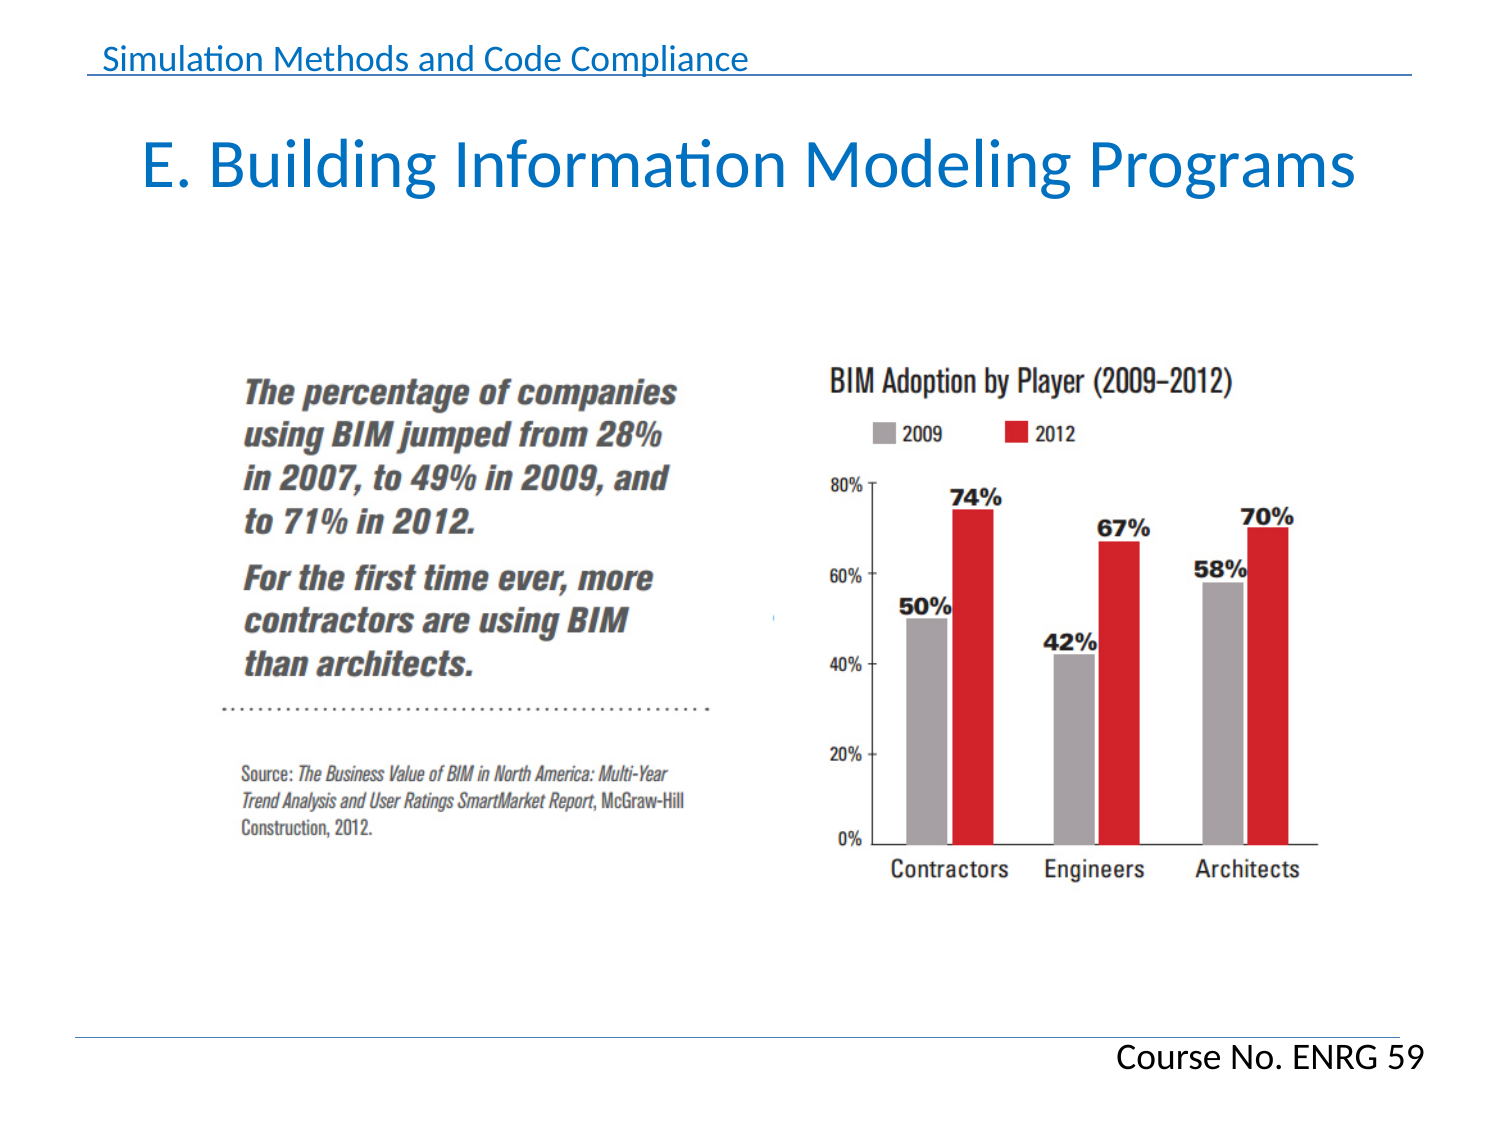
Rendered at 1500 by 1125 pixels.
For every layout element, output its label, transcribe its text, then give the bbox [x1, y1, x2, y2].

picture [187, 287, 1349, 938]
title E. Building Information Modeling Programs [75, 87, 1425, 233]
list [75, 262, 1425, 1005]
